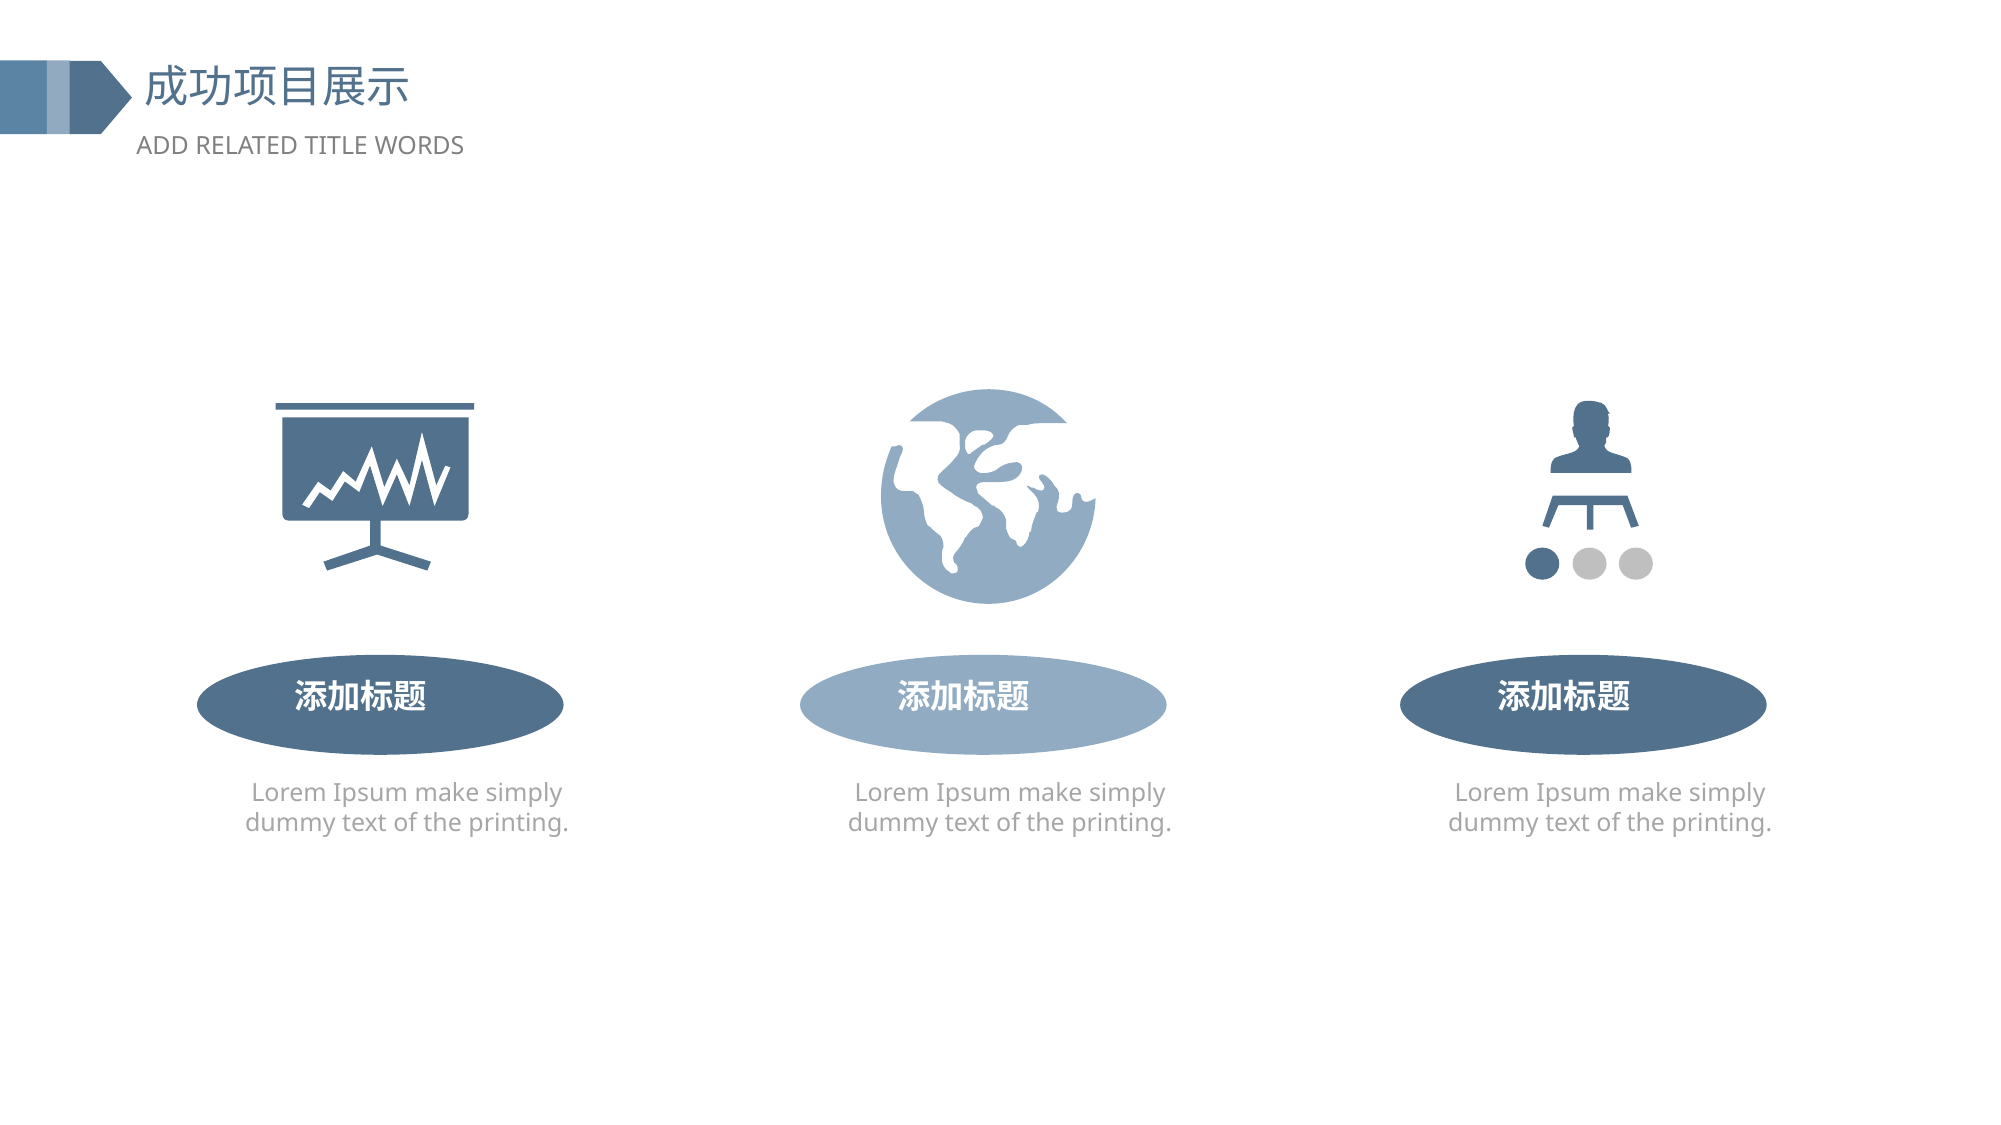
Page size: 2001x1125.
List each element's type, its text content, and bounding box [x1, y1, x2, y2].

text_box [799, 653, 1168, 756]
text_box 添加标题 [279, 667, 482, 723]
text_box 添加标题 [882, 667, 1085, 723]
text_box Lorem Ipsum make simply dummy text of the printing. [802, 769, 1219, 844]
text_box 添加标题 [1482, 667, 1685, 723]
text_box Lorem Ipsum make simply dummy text of the printing. [198, 769, 616, 844]
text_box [1525, 399, 1653, 580]
text_box Lorem Ipsum make simply dummy text of the printing. [1402, 769, 1819, 844]
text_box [275, 403, 475, 571]
text_box [1399, 653, 1768, 756]
text_box [195, 653, 565, 756]
text_box [880, 389, 1096, 604]
